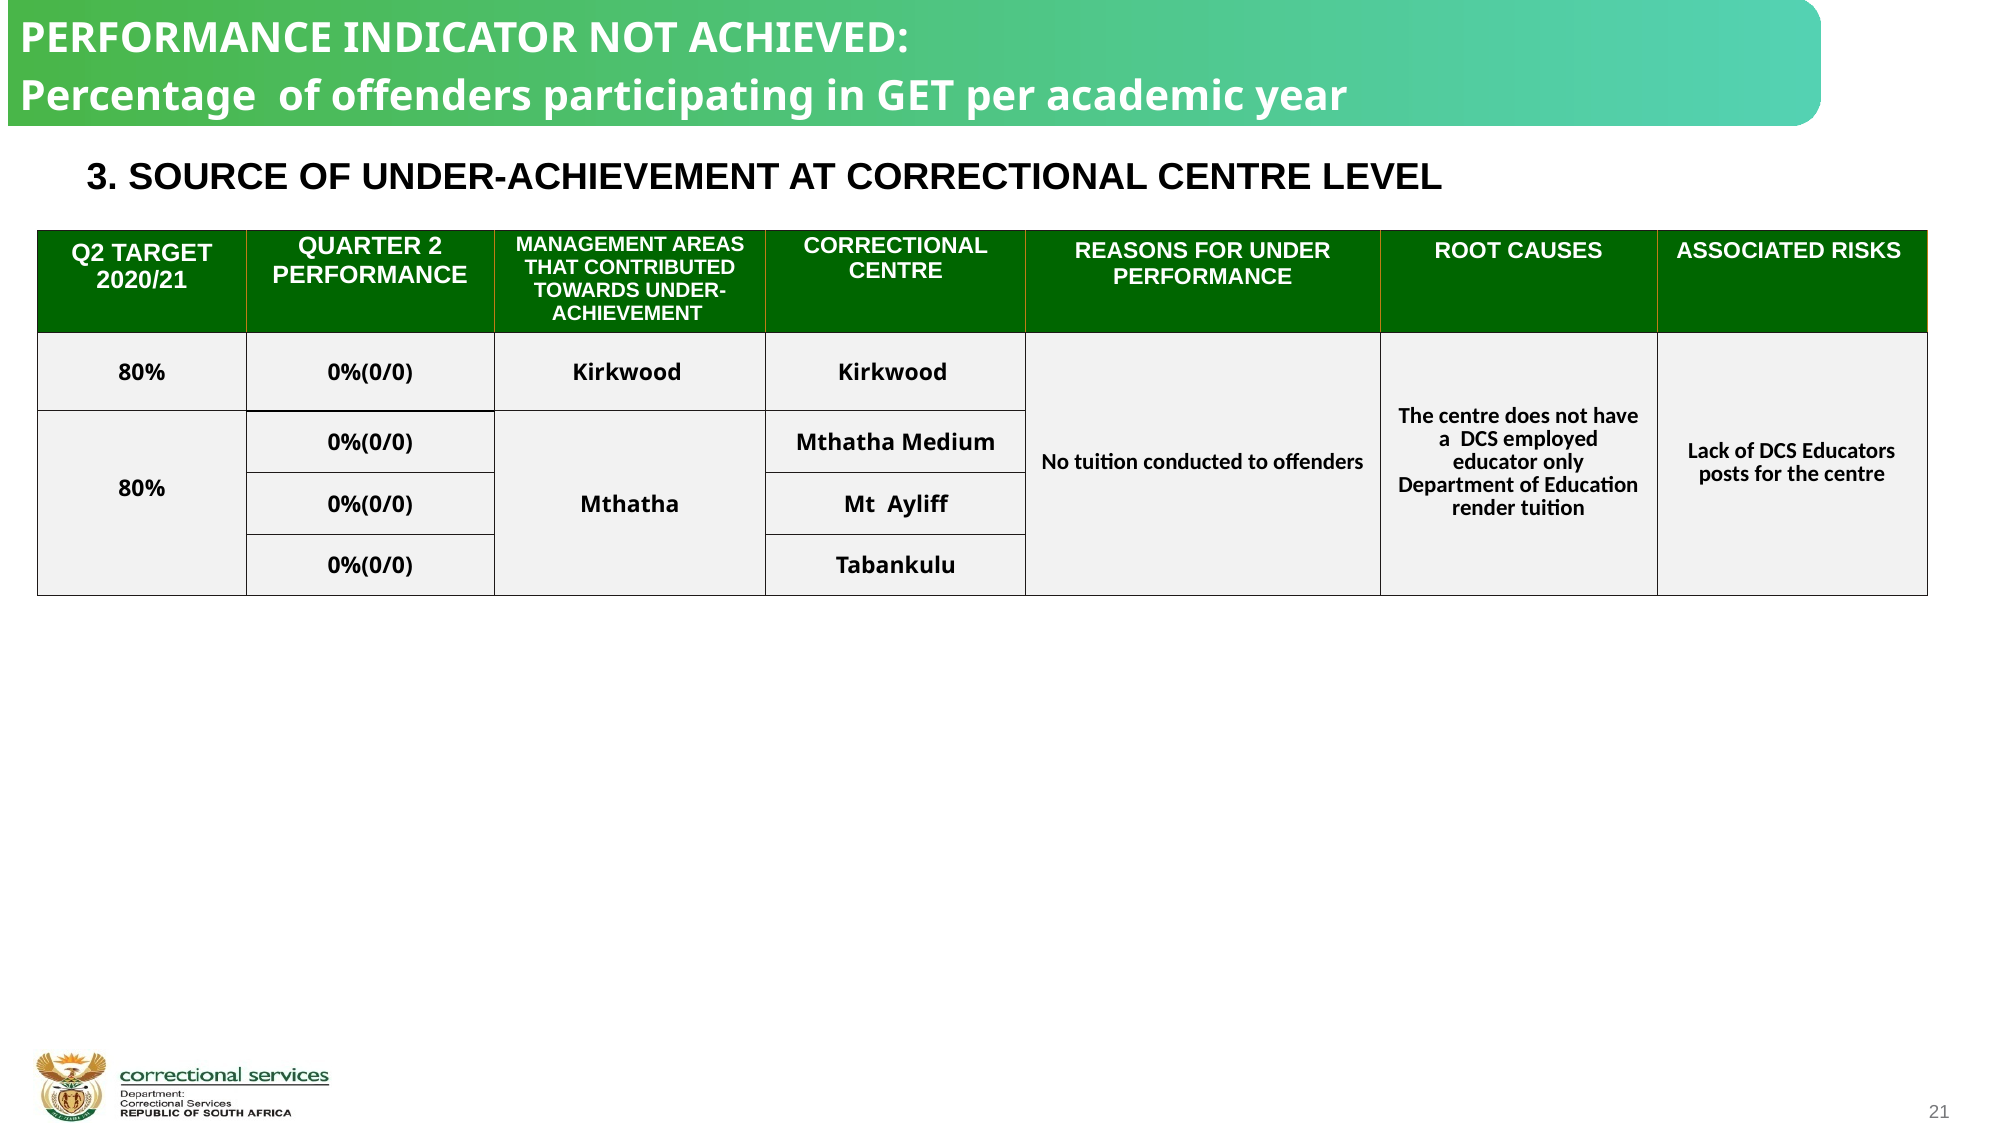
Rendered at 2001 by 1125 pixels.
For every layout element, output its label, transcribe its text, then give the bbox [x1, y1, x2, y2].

table_cell No tuition conducted to offenders [1026, 333, 1380, 595]
table_cell Kirkwood [766, 333, 1025, 410]
table_cell Mthatha Medium [766, 411, 1025, 472]
table_header Q2 TARGET 2020/21 [38, 231, 246, 332]
table_cell Mt Ayliff [766, 473, 1025, 534]
table_cell 0%(0/0) [247, 473, 494, 534]
table_cell Tabankulu [766, 535, 1025, 595]
text_box 3. SOURCE OF UNDER-ACHIEVEMENT AT CORRECTIONAL CENTRE LEVEL [19, 144, 1520, 204]
table_header ROOT CAUSES [1381, 231, 1657, 332]
text_box PERFORMANCE INDICATOR NOT ACHIEVED: Percentage of offenders participating in GET per academic year [4, 9, 1803, 96]
table_cell 80% [38, 411, 246, 595]
table_cell Kirkwood [495, 333, 765, 410]
table_cell Mthatha [495, 411, 765, 595]
table_cell 0%(0/0) [247, 412, 494, 472]
table_cell 0%(0/0) [247, 535, 494, 595]
table_header CORRECTIONAL CENTRE [766, 231, 1025, 332]
table_cell The centre does not have a DCS employed educator only Department of Education render tuition [1381, 333, 1657, 595]
table_header ASSOCIATED RISKS [1658, 231, 1927, 332]
table_cell 0%(0/0) [247, 333, 494, 410]
table_cell 80% [38, 333, 246, 410]
table_header MANAGEMENT AREAS THAT CONTRIBUTED TOWARDS UNDER-ACHIEVEMENT [495, 231, 765, 332]
table_header REASONS FOR UNDER PERFORMANCE [1026, 231, 1380, 332]
table_cell Lack of DCS Educators posts for the centre [1658, 333, 1927, 595]
table_header QUARTER 2 PERFORMANCE [247, 231, 494, 332]
picture [33, 1049, 332, 1123]
text_box [8, 0, 1821, 126]
